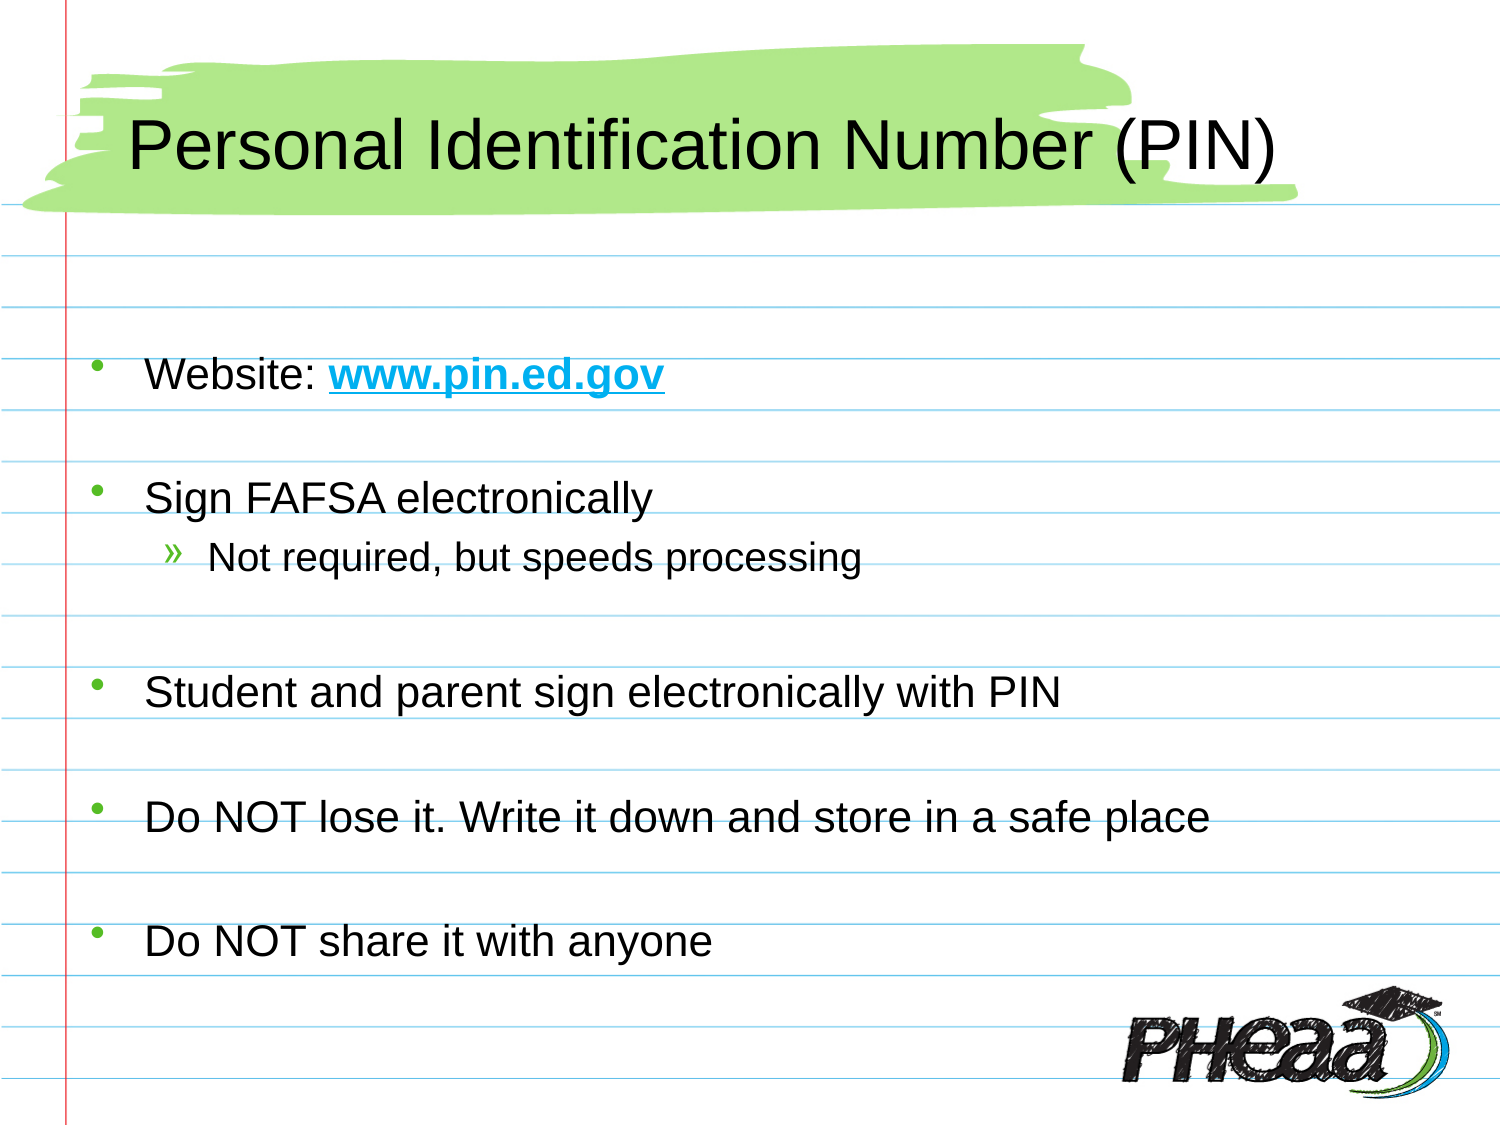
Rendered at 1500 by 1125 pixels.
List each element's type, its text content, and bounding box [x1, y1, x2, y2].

title Personal Identification Number (PIN) [112, 82, 1463, 200]
picture [0, 0, 1500, 1125]
list Website: www.pin.ed.gov Sign FAFSA electronically Not required, but speeds processing Student and parent sign electronically with PIN Do NOT lose it. Write it down and store in a safe place Do NOT share it with anyone [75, 275, 1425, 975]
